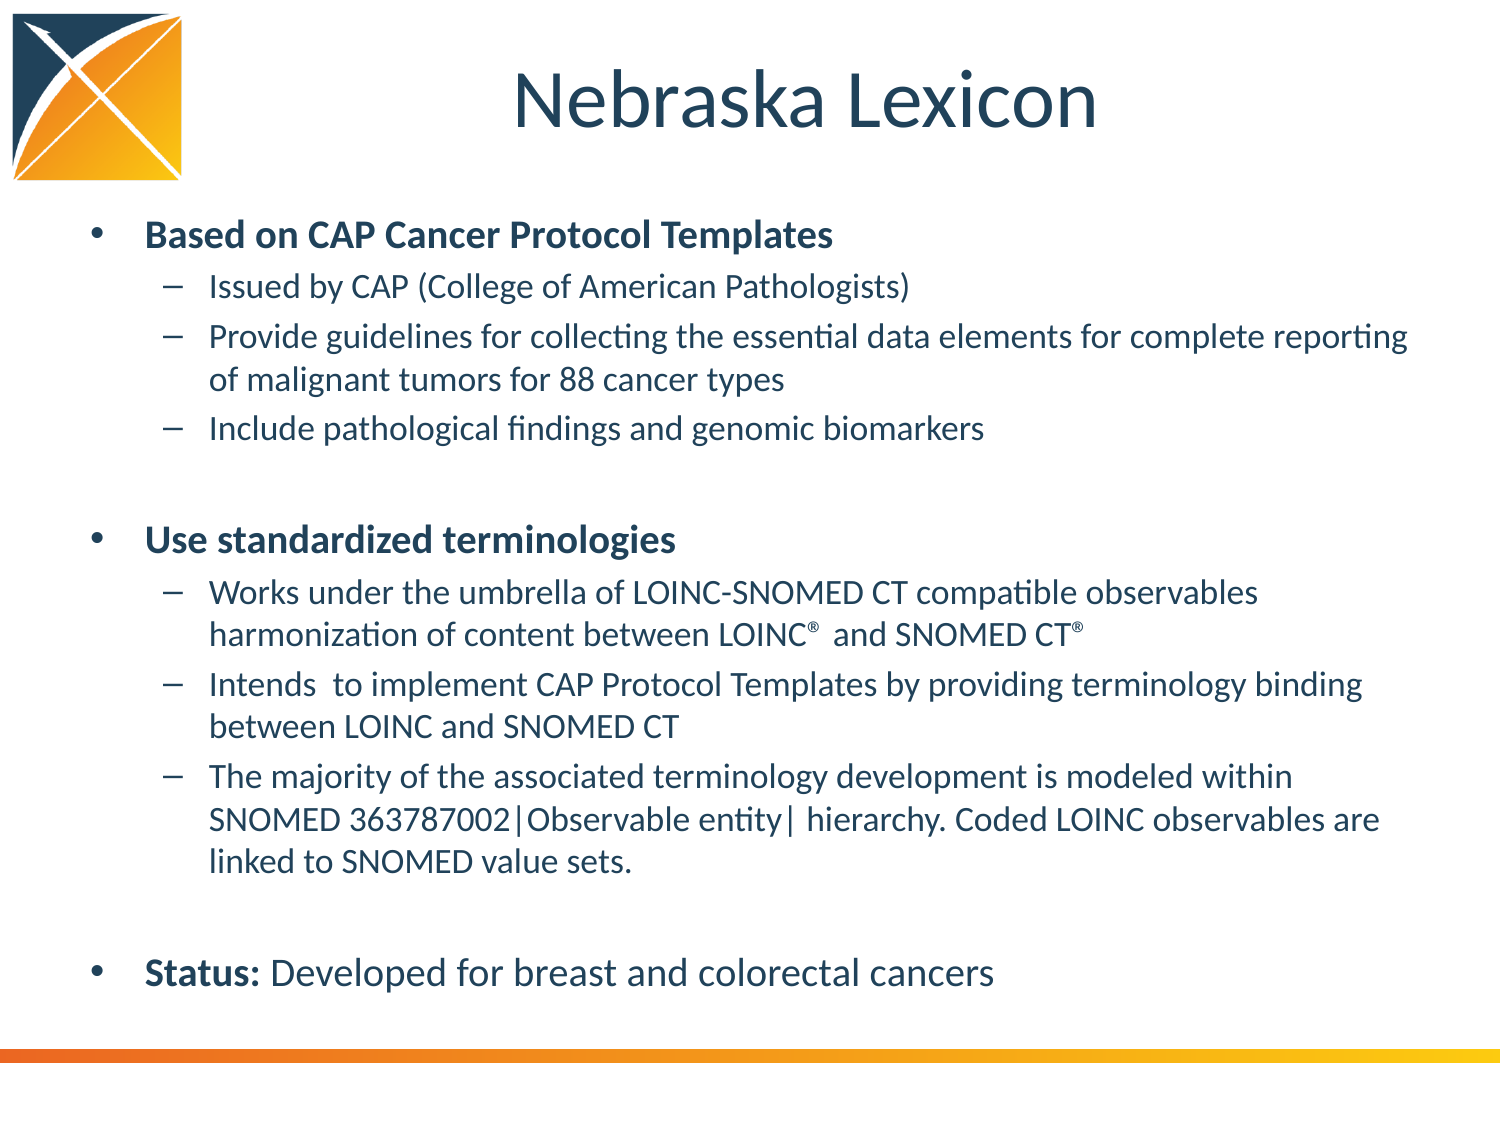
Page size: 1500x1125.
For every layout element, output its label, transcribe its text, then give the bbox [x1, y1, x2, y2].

list Based on CAP Cancer Protocol Templates Issued by CAP (College of American Pathologists) Provide guidelines for collecting the essential data elements for complete reporting of malignant tumors for 88 cancer types Include pathological findings and genomic biomarkers Use standardized terminologies Works under the umbrella of LOINC-SNOMED CT compatible observables harmonization of content between LOINC® and SNOMED CT® Intends to implement CAP Protocol Templates by providing terminology binding between LOINC and SNOMED CT The majority of the associated terminology development is modeled within SNOMED 363787002|Observable entity| hierarchy. Coded LOINC observables are linked to SNOMED value sets. Status: Developed for breast and colorectal cancers [75, 200, 1425, 1005]
title Nebraska Lexicon [187, 24, 1425, 163]
picture [0, 0, 206, 200]
